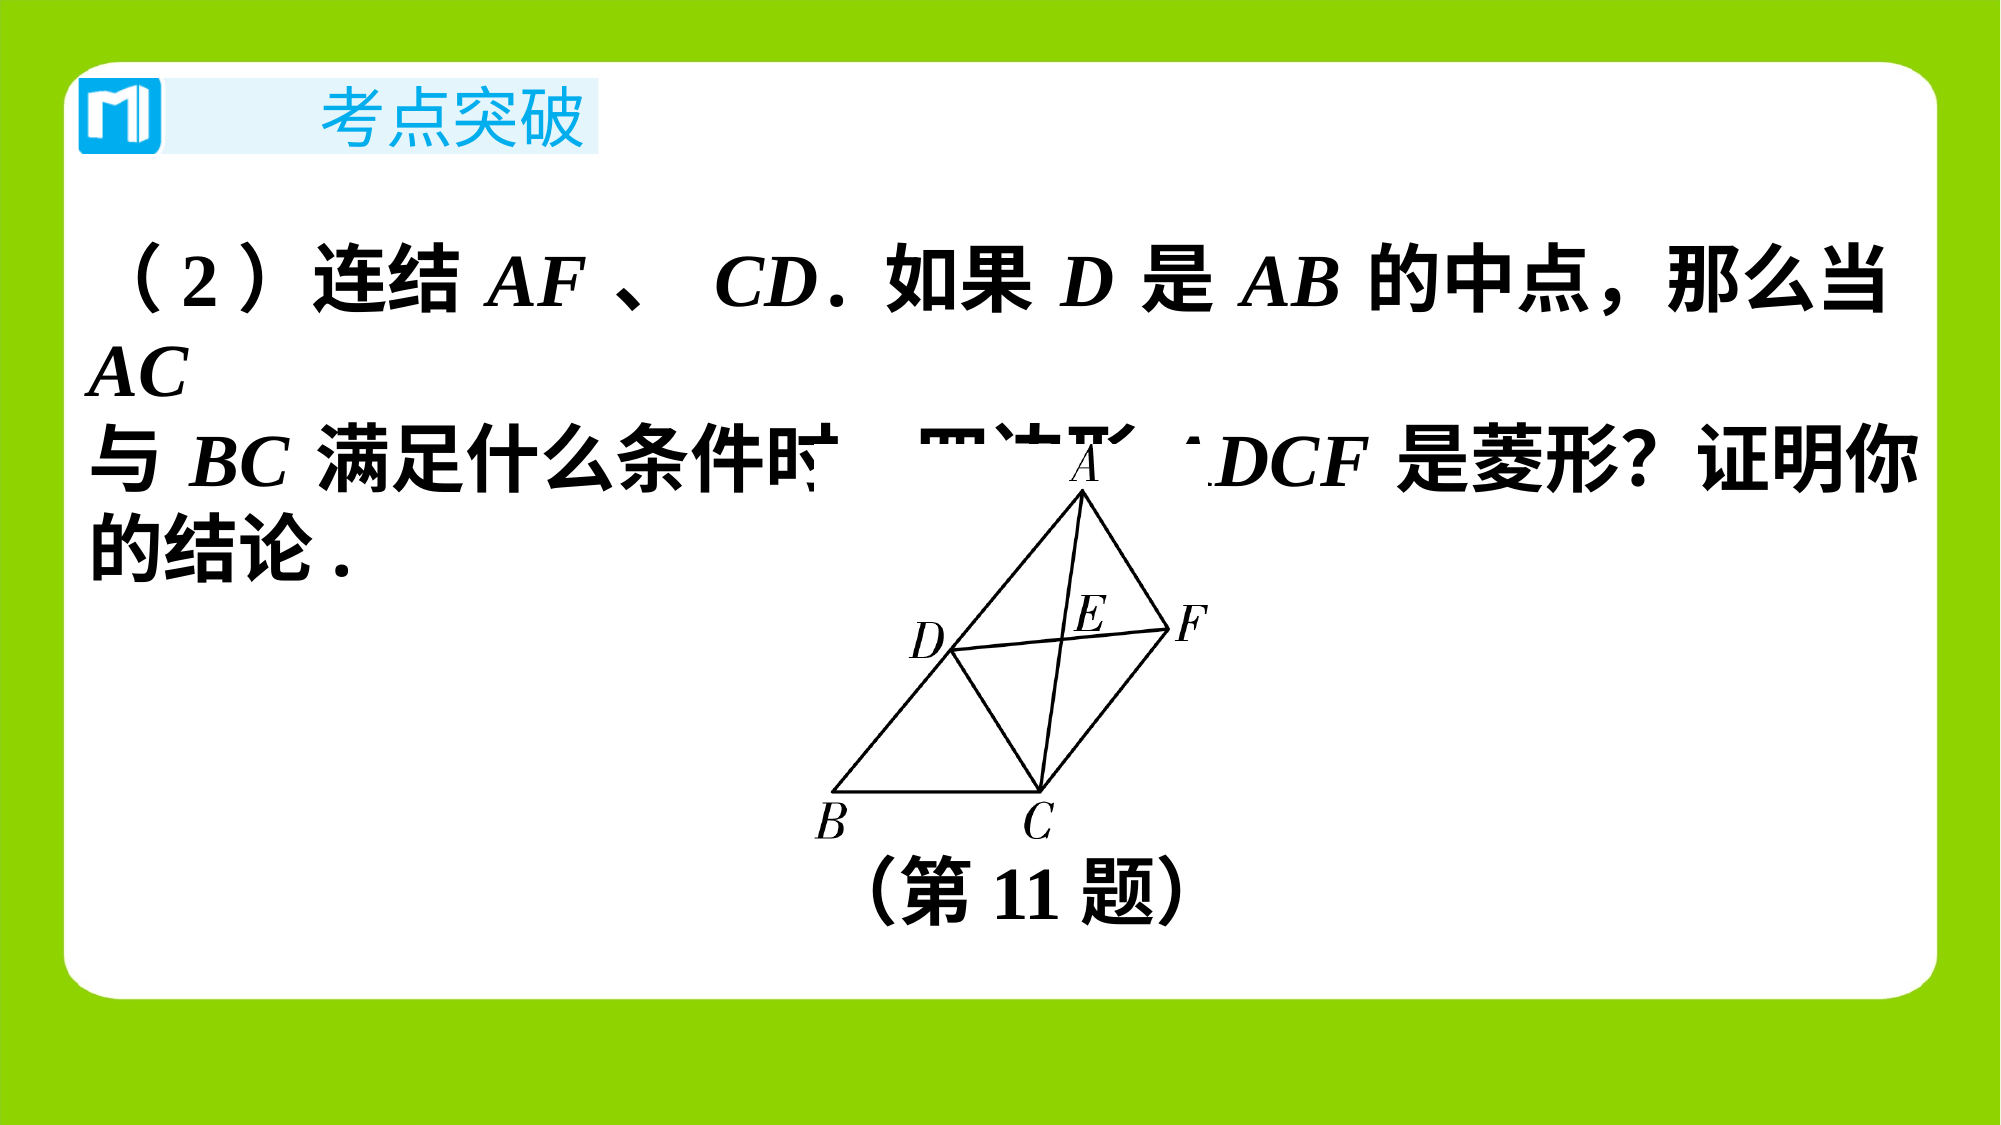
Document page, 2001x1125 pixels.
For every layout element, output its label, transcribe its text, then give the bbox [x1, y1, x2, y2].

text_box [814, 444, 1208, 936]
picture [0, 0, 2001, 1125]
text_box （2）连结AF、CD. 如果D是AB的中点，那么当AC 与BC满足什么条件时，四边形ADCF是菱形？证明你 的结论. [88, 231, 1974, 505]
